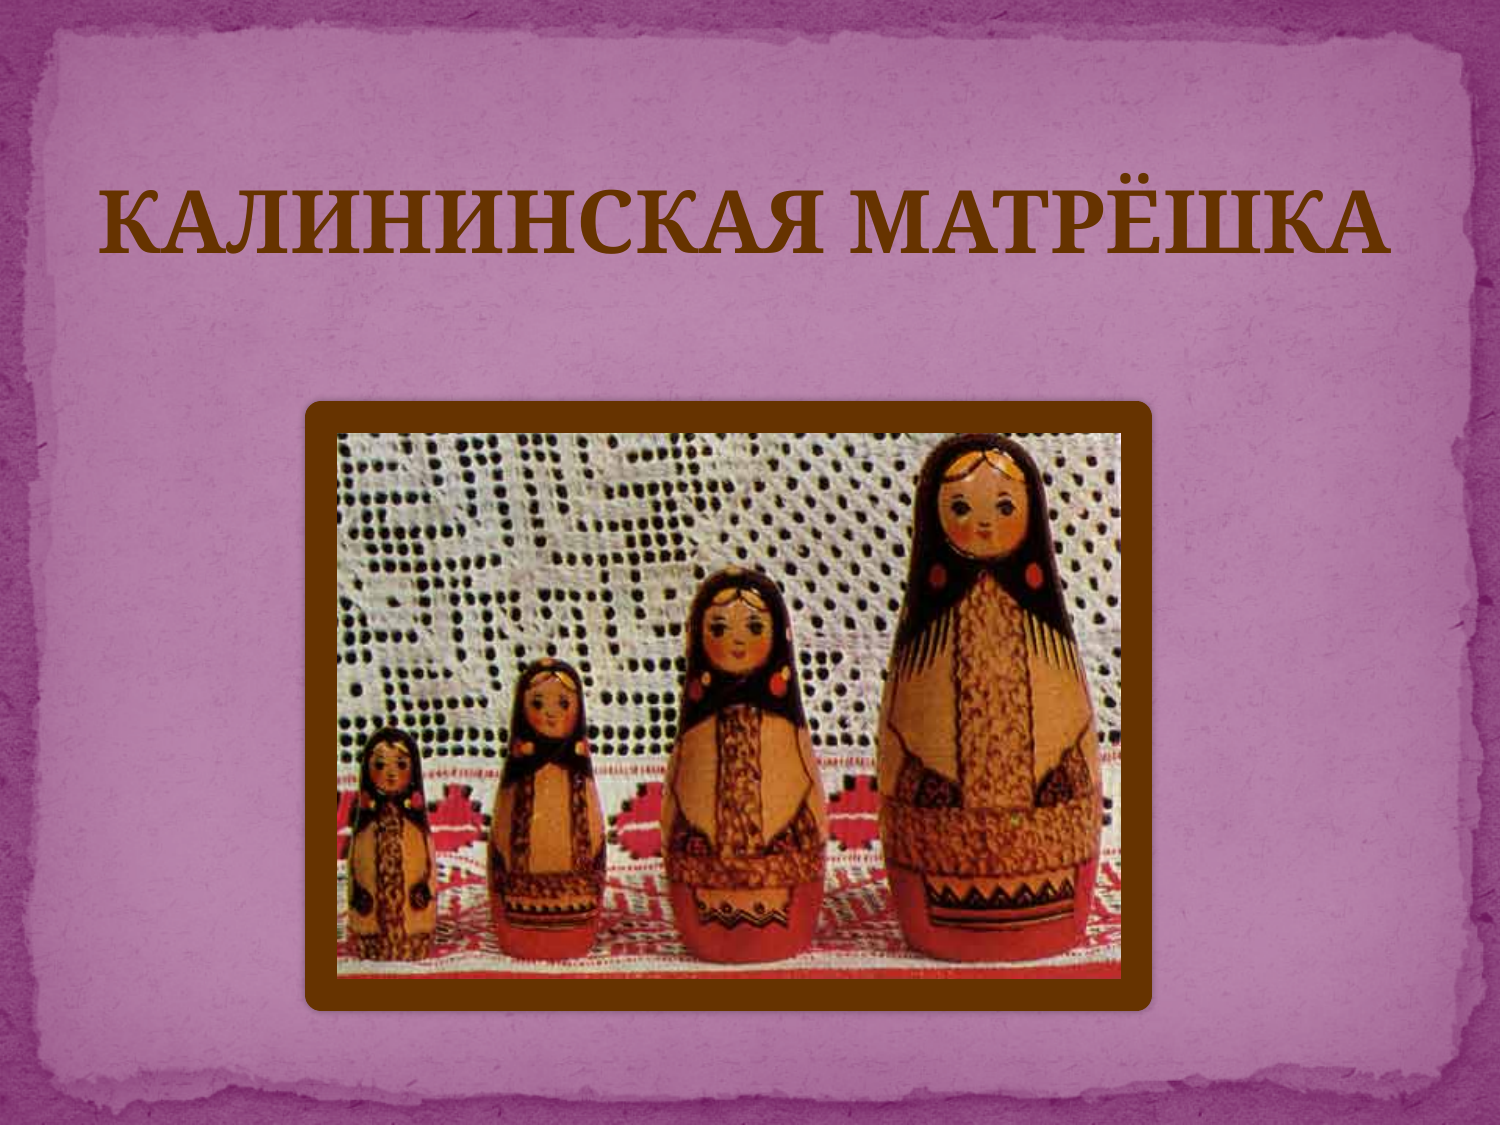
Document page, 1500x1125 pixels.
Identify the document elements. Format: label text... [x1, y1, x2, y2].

title Калининская матрёшка [64, 24, 1425, 279]
picture [337, 433, 1121, 979]
